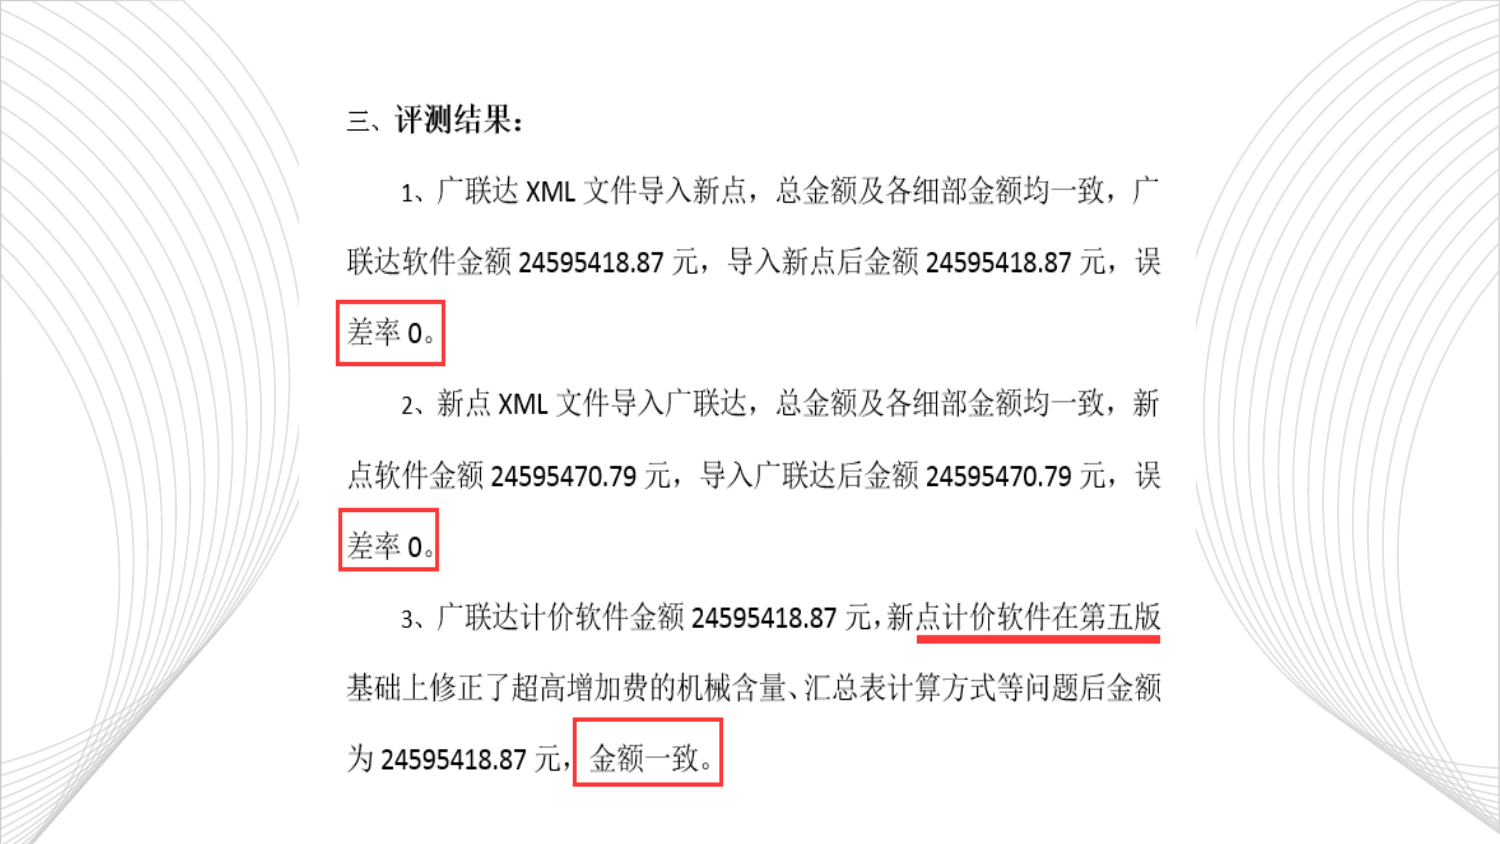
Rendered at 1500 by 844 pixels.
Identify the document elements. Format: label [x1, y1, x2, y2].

picture [299, 89, 1196, 800]
